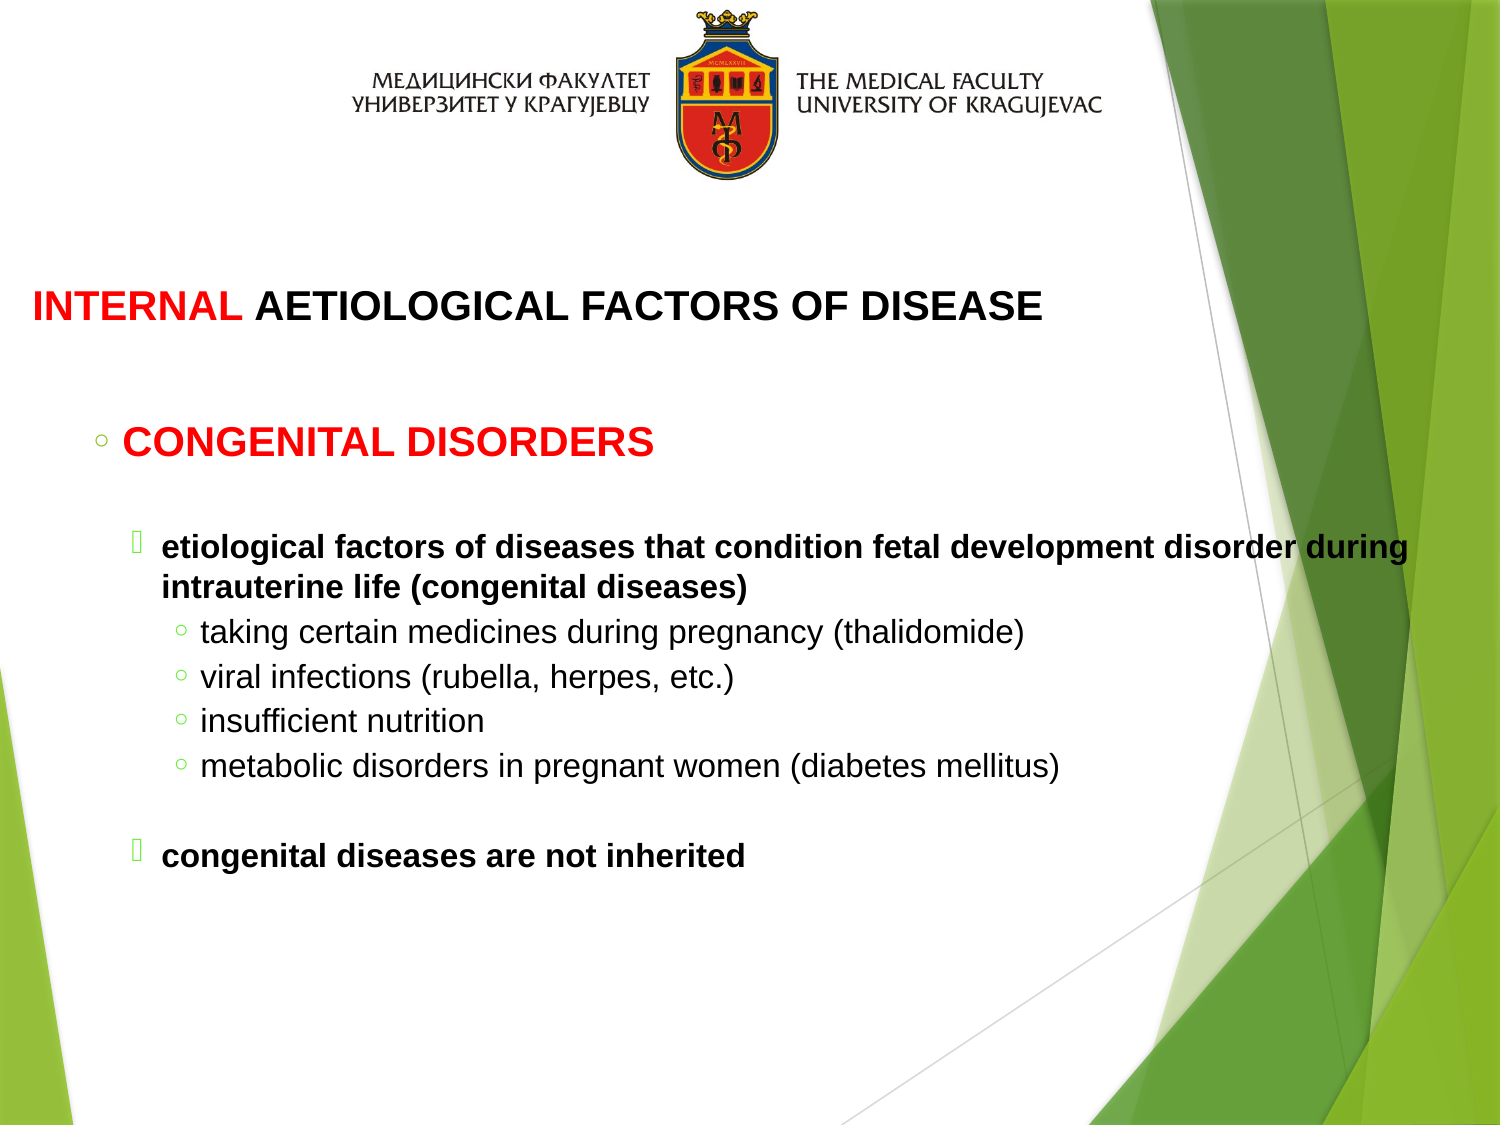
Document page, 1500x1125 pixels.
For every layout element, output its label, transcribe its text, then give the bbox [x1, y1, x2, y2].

picture [328, 0, 1125, 191]
text_box INTERNAL AETIOLOGICAL FACTORS OF DISEASE CONGENITAL DISORDERS etiological factors of diseases that condition fetal development disorder during intrauterine life (congenital diseases) taking certain medicines during pregnancy (thalidomide) viral infections (rubella, herpes, etc.) insufficient nutrition metabolic disorders in pregnant women (diabetes mellitus) congenital diseases are not inherited [17, 243, 1483, 1006]
